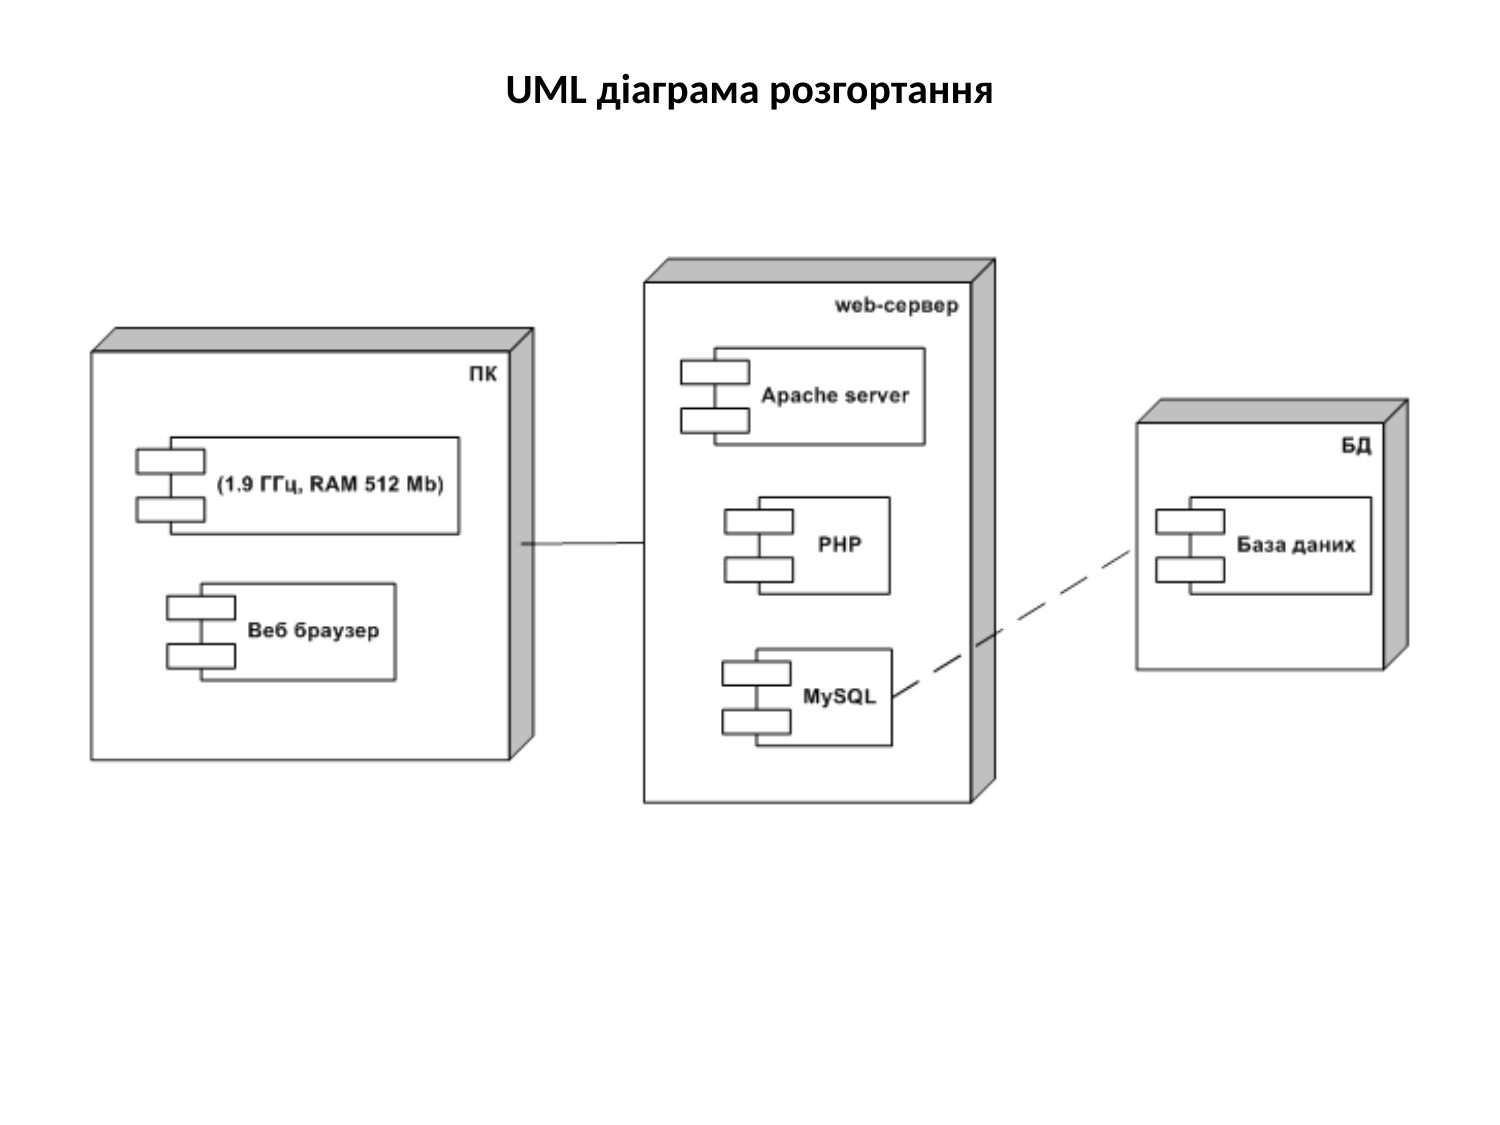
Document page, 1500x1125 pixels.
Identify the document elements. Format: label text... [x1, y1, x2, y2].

list UML діаграма розгортання [75, 54, 1425, 1005]
picture [88, 255, 1416, 811]
